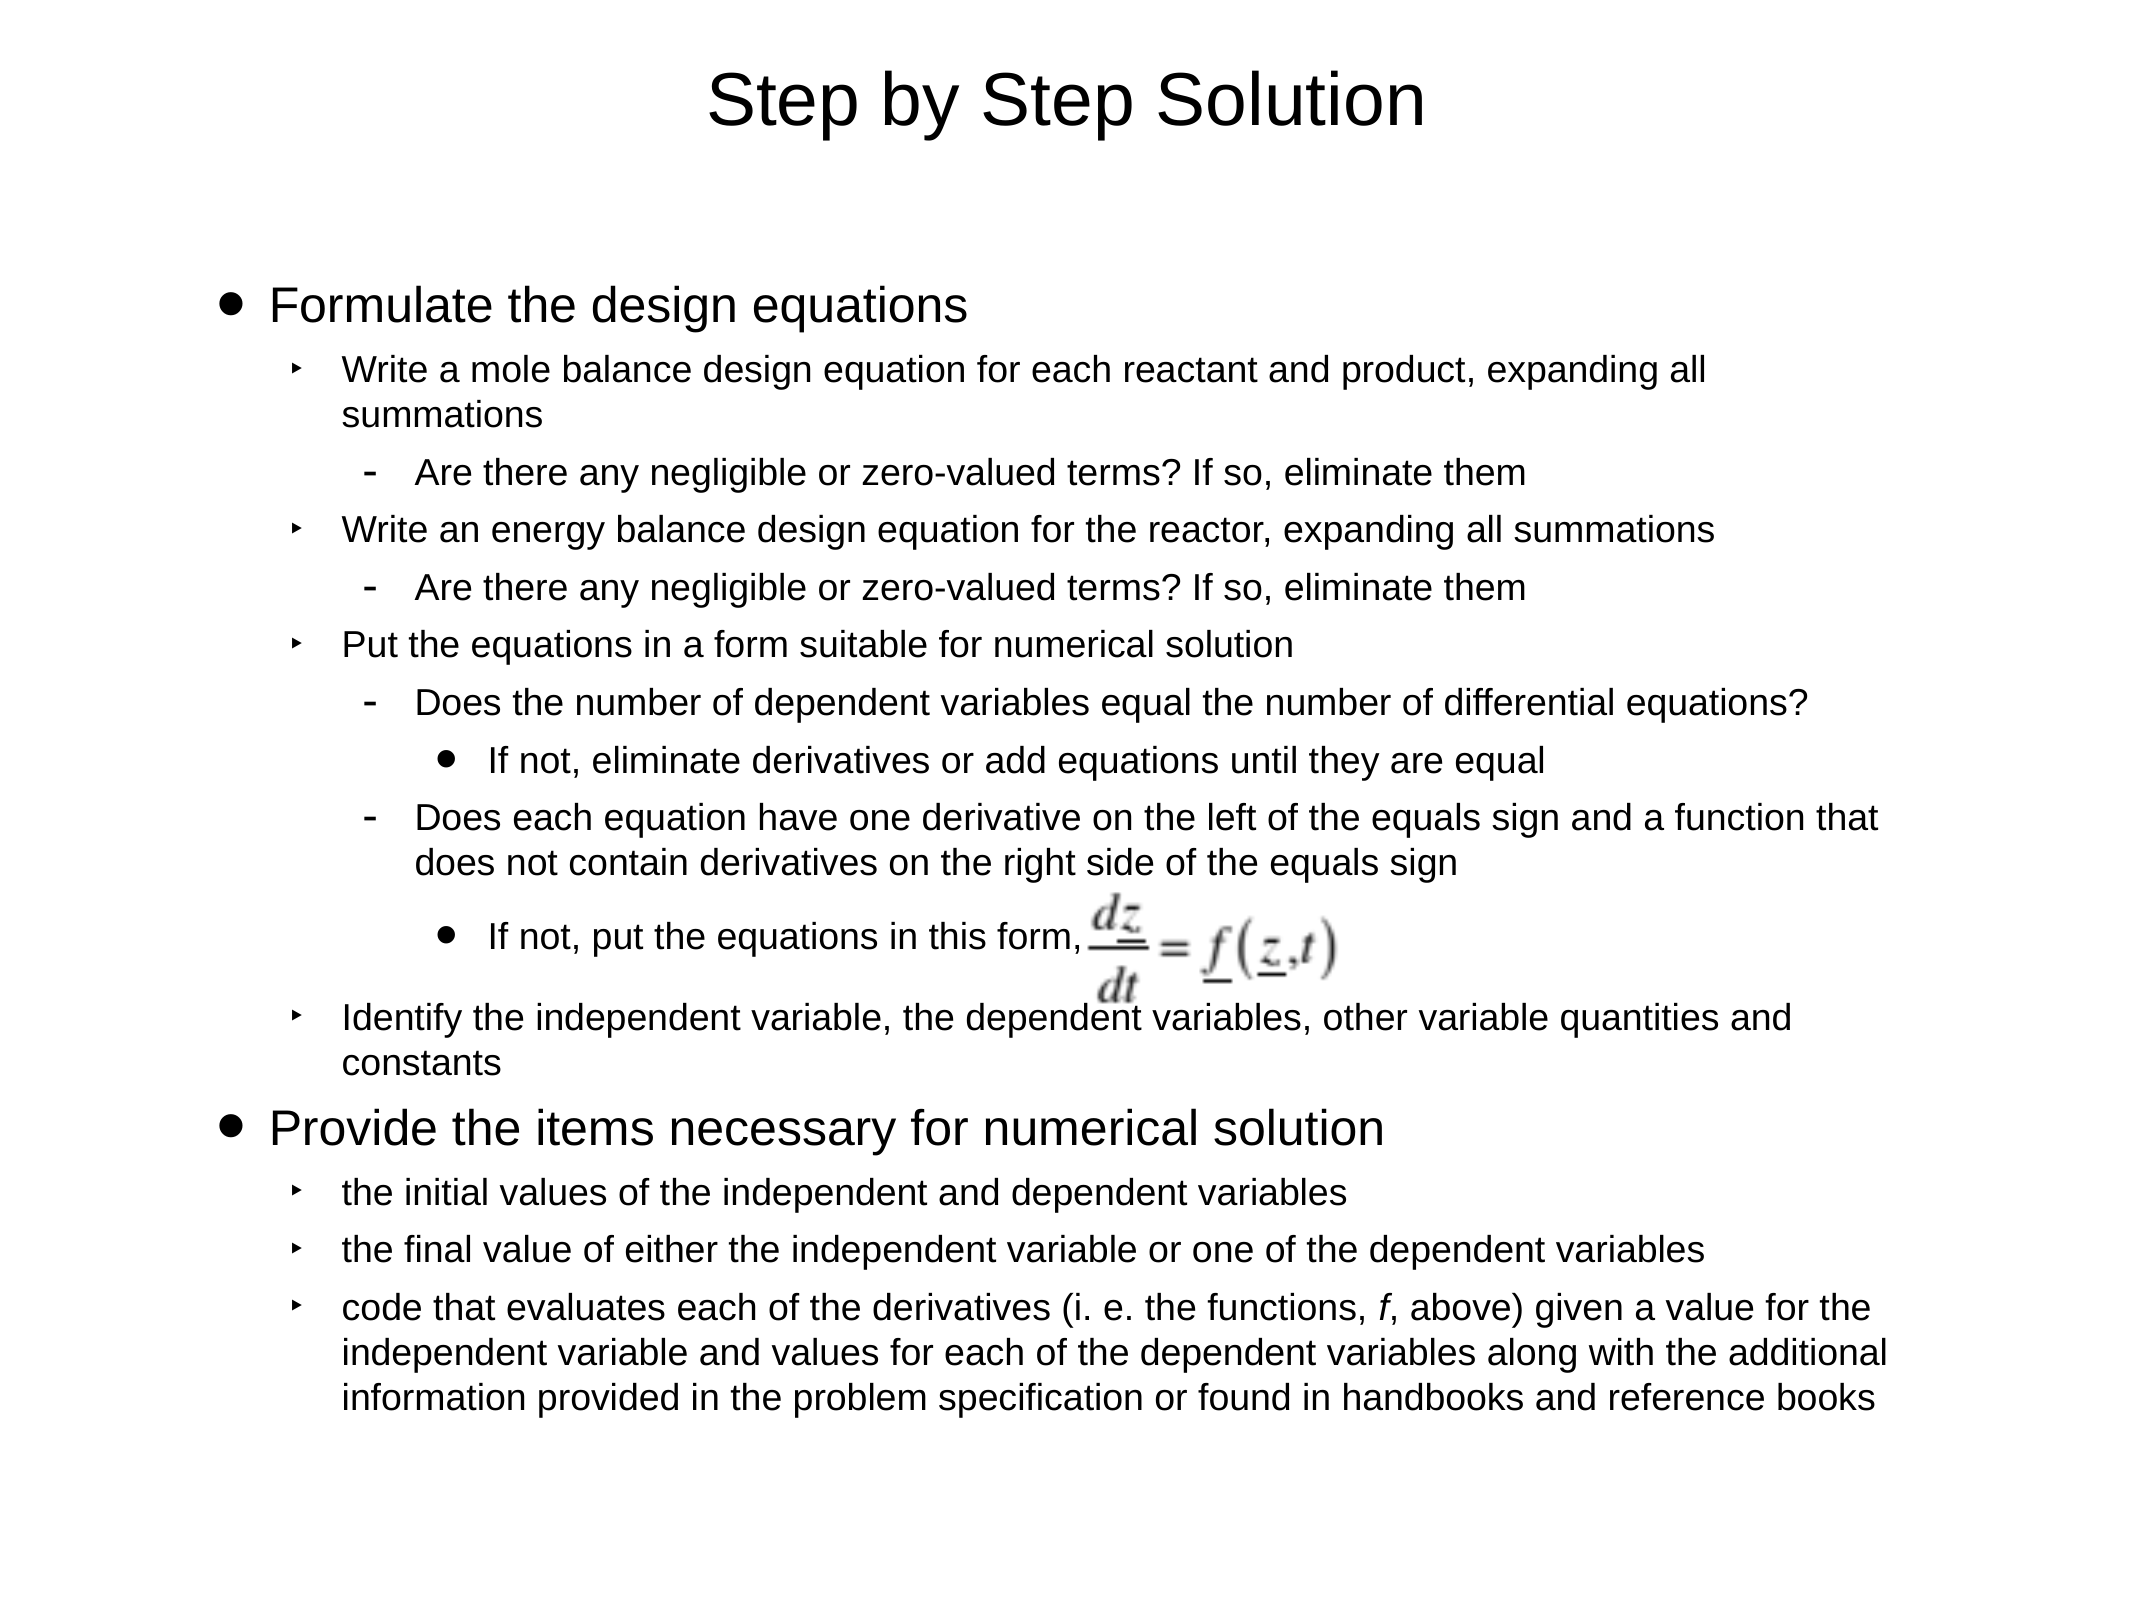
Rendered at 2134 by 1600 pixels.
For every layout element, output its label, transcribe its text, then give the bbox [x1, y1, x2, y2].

title Step by Step Solution [208, 41, 1925, 250]
picture [1082, 881, 1342, 1011]
list Formulate the design equations Write a mole balance design equation for each reactant and product, expanding all summations Are there any negligible or zero-valued terms? If so, eliminate them Write an energy balance design equation for the reactor, expanding all summations Are there any negligible or zero-valued terms? If so, eliminate them Put the equations in a form suitable for numerical solution Does the number of dependent variables equal the number of differential equations? If not, eliminate derivatives or add equations until they are equal Does each equation have one derivative on the left of the equals sign and a function that does not contain derivatives on the right side of the equals sign If not, put the equations in this form, Identify the independent variable, the dependent variables, other variable quantities and constants Provide the items necessary for numerical solution the initial values of the independent and dependent variables the final value of either the independent variable or one of the dependent variables code that evaluates each of the derivatives (i. e. the functions, f, above) given a value for the independent variable and values for each of the dependent variables along with the additional information provided in the problem specification or found in handbooks and reference books [208, 264, 1925, 1463]
